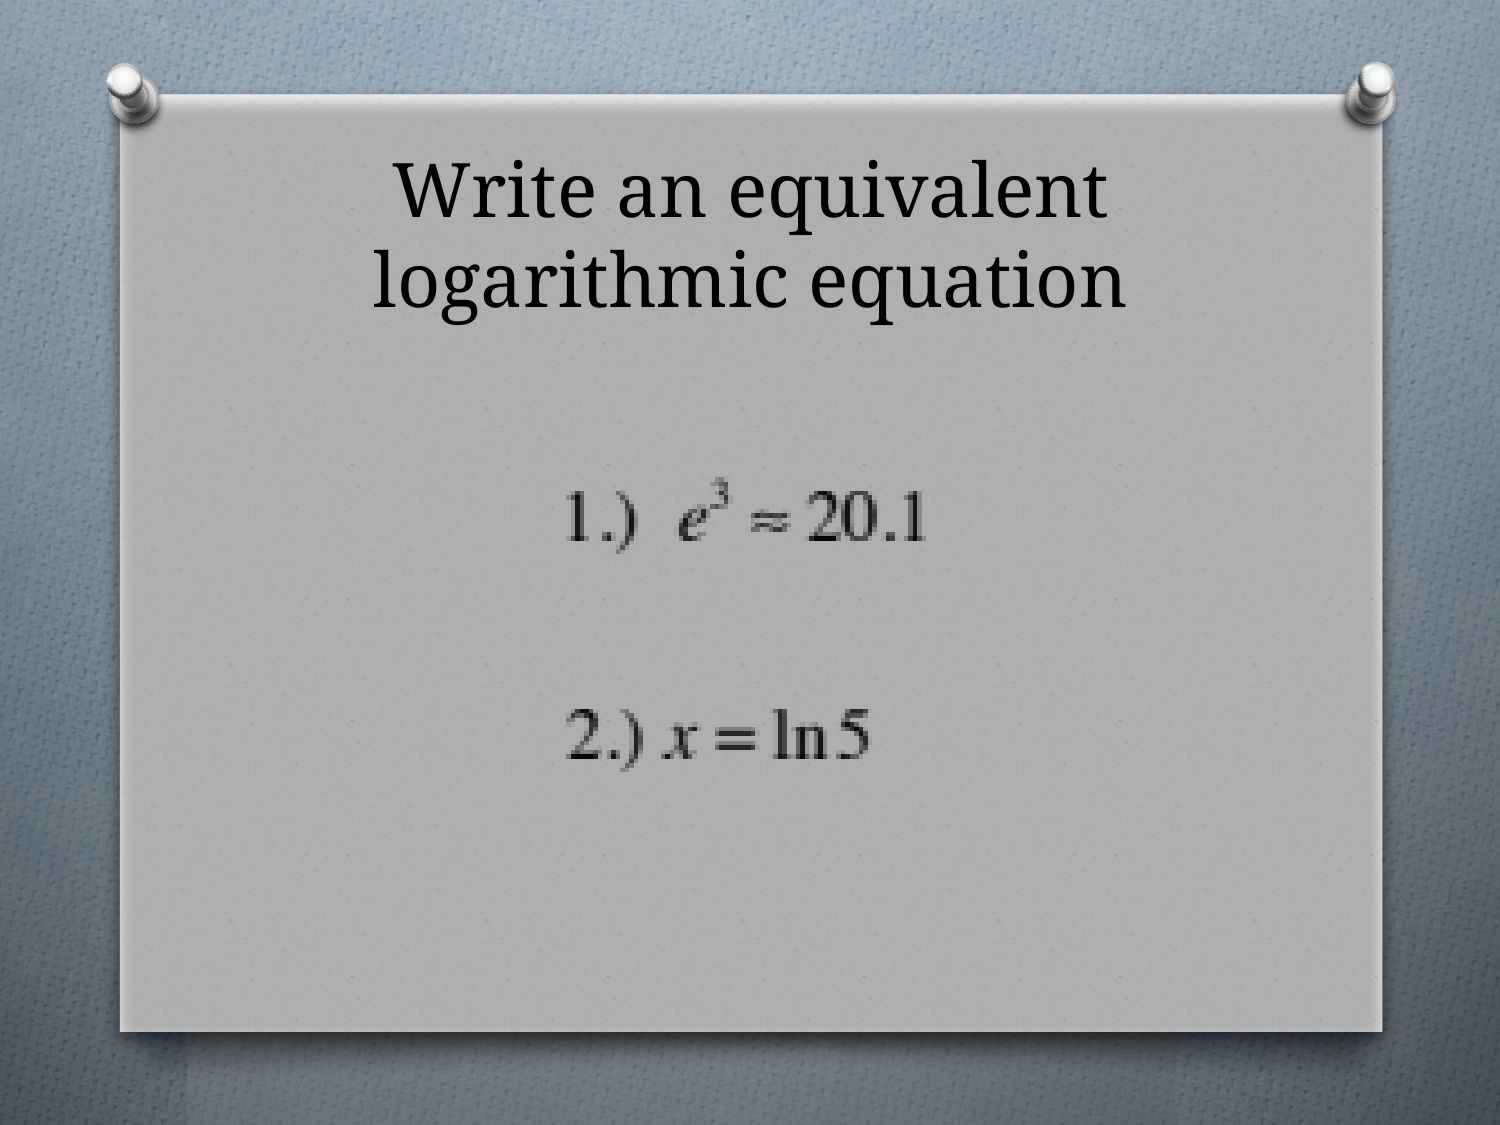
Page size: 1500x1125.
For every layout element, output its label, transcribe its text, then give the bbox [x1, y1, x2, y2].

picture [1317, 35, 1439, 156]
picture [75, 29, 198, 153]
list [558, 464, 936, 782]
title Write an equivalent logarithmic equation [179, 134, 1323, 332]
